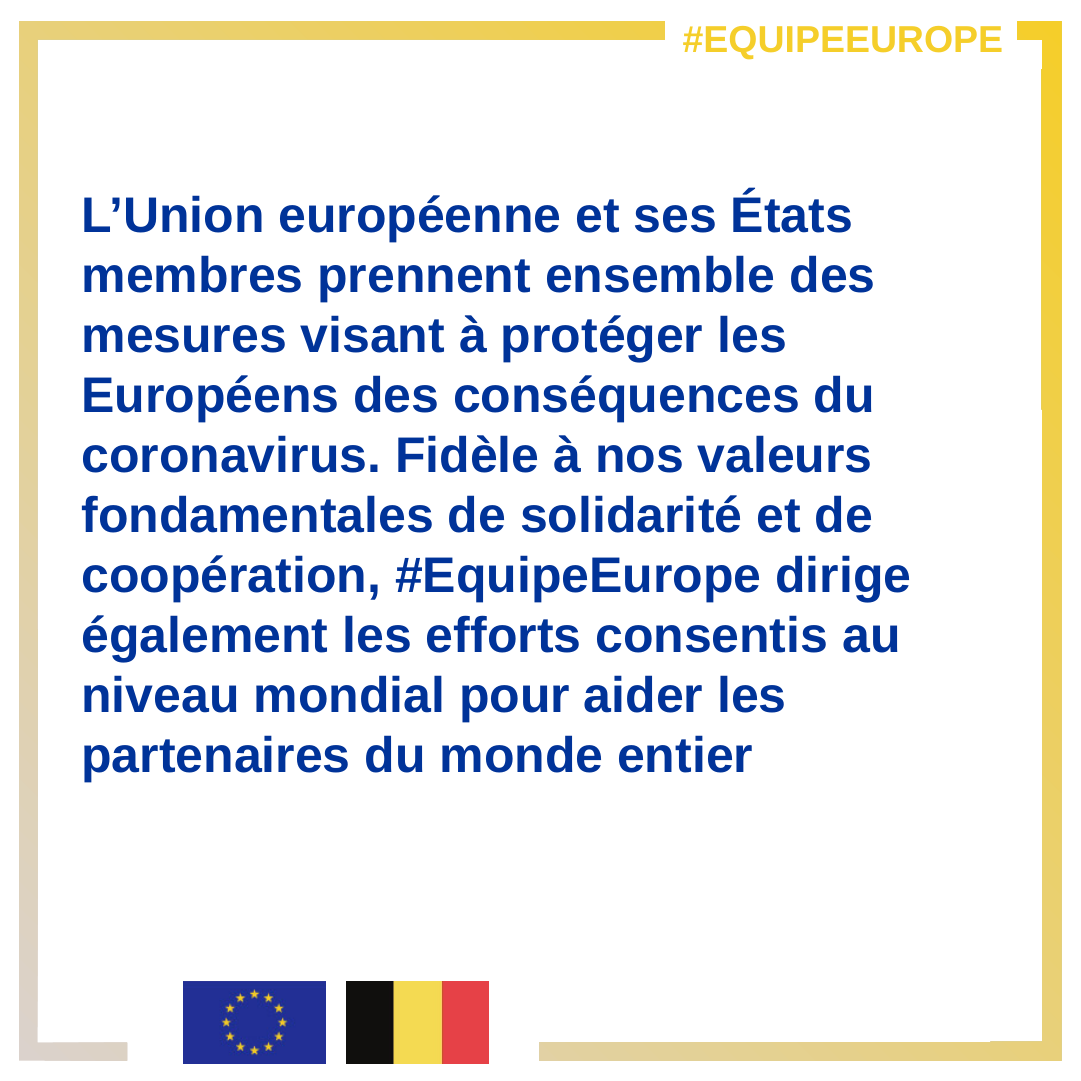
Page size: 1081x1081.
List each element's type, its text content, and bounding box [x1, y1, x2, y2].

picture [345, 980, 490, 1065]
text_box [18, 20, 666, 1062]
text_box #EQUIPEEUROPE [668, 7, 1019, 68]
text_box L’Union européenne et ses États membres prennent ensemble des mesures visant à protéger les Européens des conséquences du coronavirus. Fidèle à nos valeurs fondamentales de solidarité et de coopération, #EquipeEurope dirige également les efforts consentis au niveau mondial pour aider les partenaires du monde entier [66, 175, 997, 791]
text_box [538, 20, 1063, 1062]
picture [182, 980, 327, 1065]
